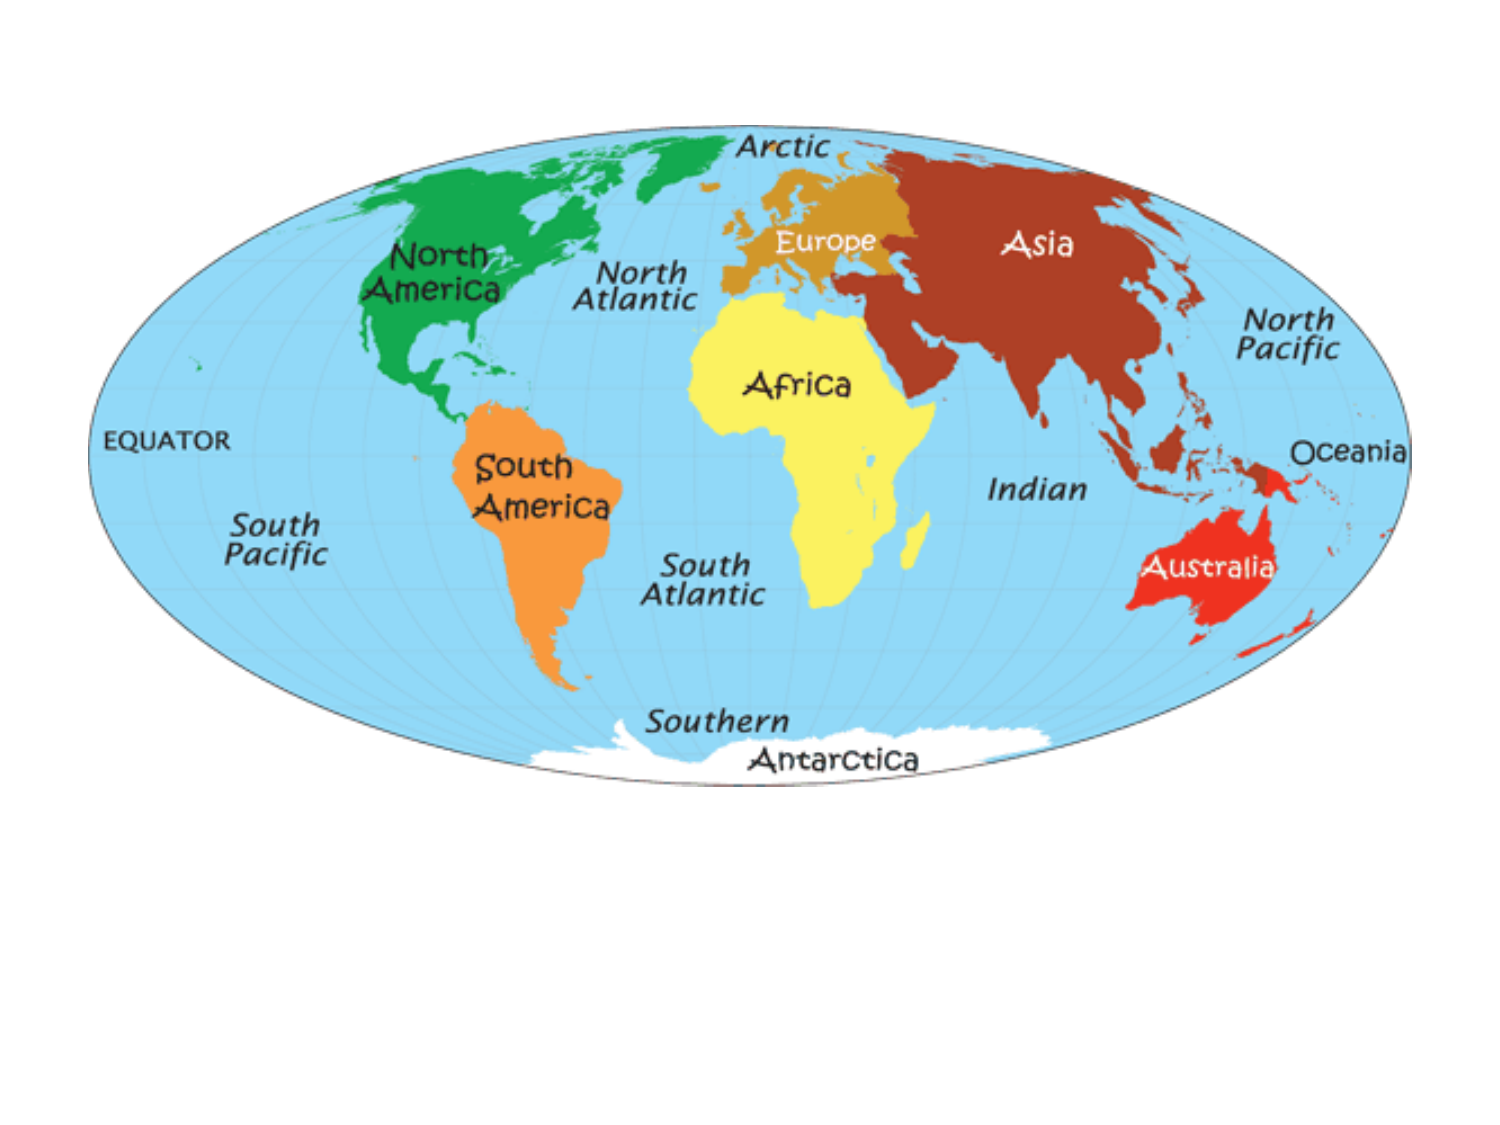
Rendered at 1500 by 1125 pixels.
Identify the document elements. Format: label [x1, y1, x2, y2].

picture [88, 125, 1412, 788]
